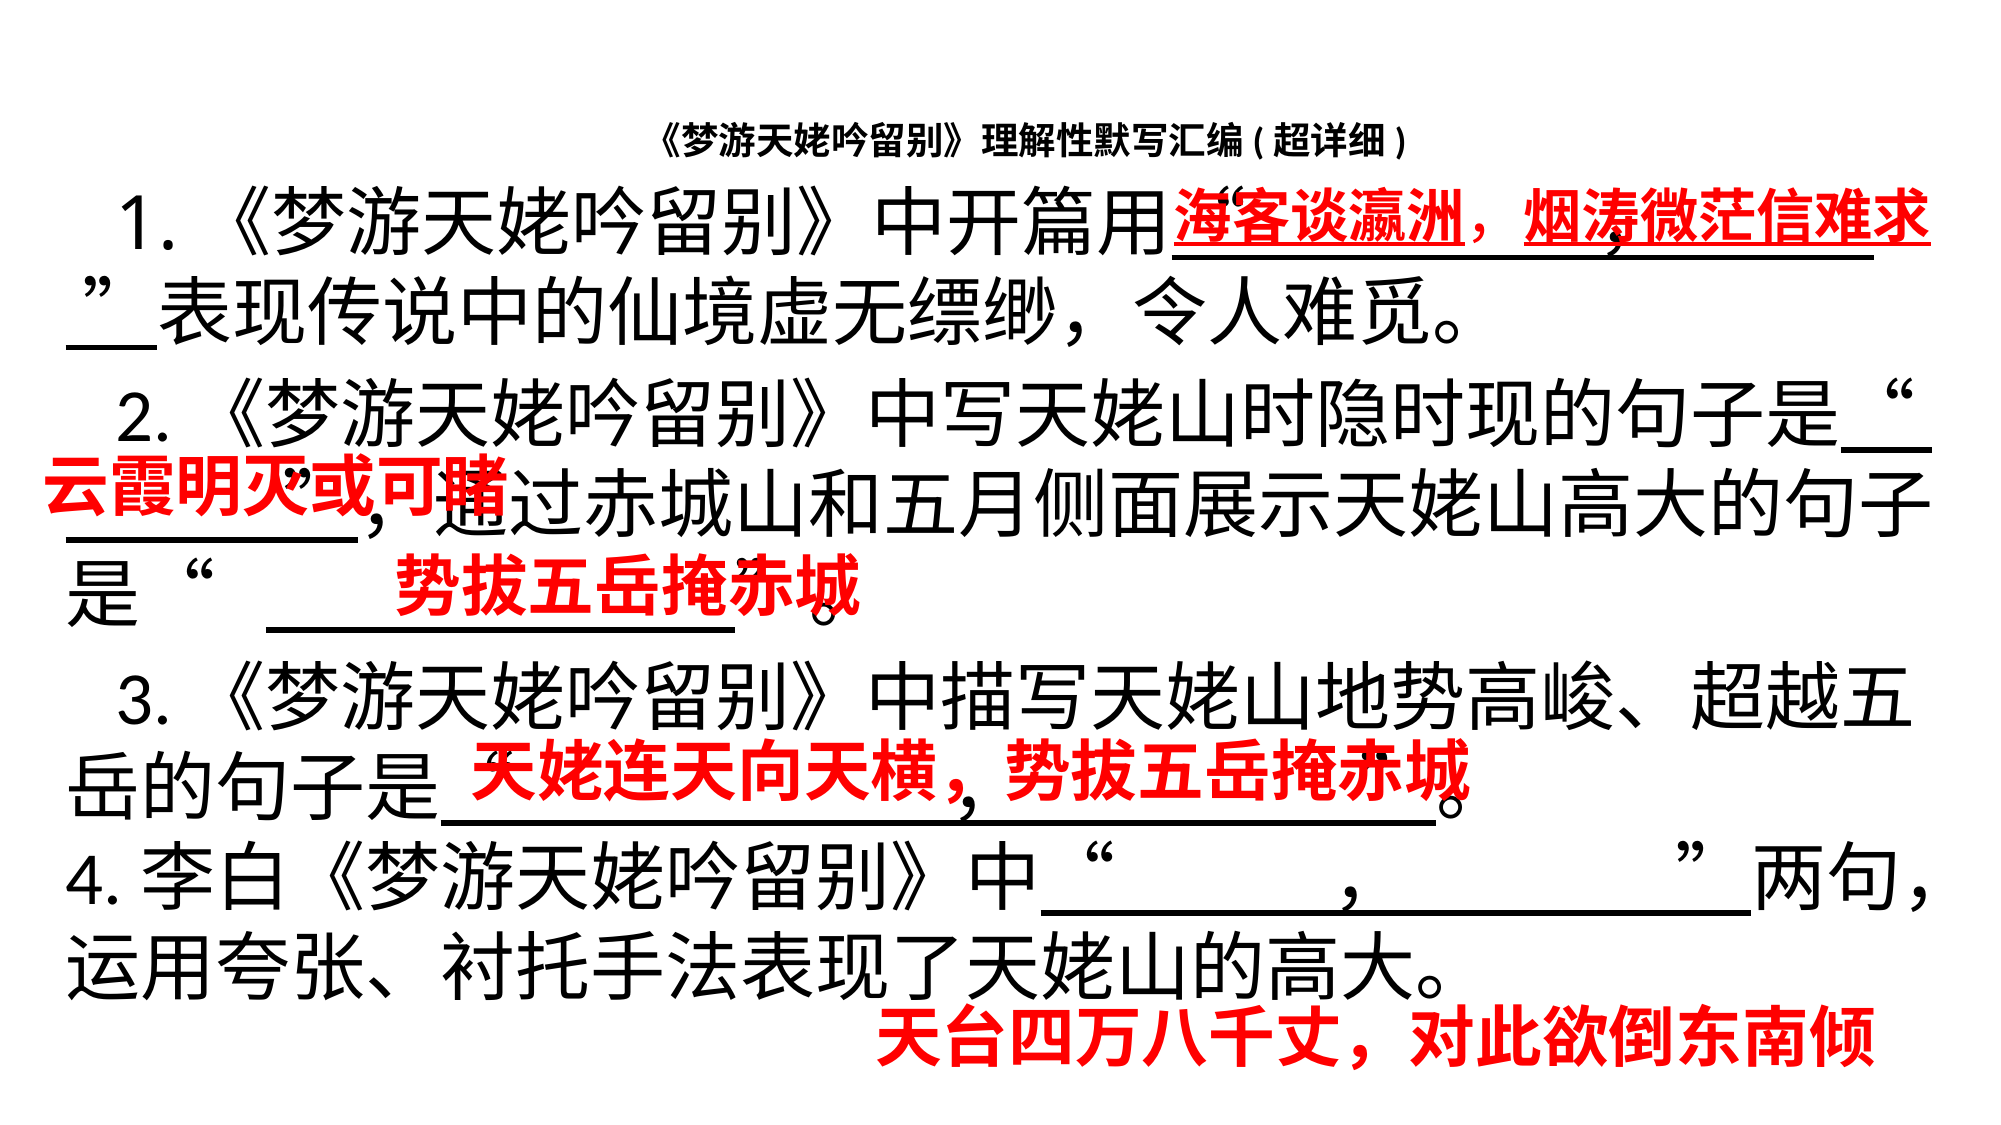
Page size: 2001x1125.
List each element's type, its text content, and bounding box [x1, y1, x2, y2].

text_box 势拔五岳掩赤城 [379, 536, 1469, 632]
text_box 天台四万八千丈，对此欲倒东南倾 [860, 987, 1950, 1083]
text_box 云霞明灭或可睹 [27, 436, 1117, 532]
text_box 天姥连天向天横，势拔五岳掩赤城 [455, 721, 1545, 817]
text_box 《梦游天姥吟留别》理解性默写汇编(超详细) 1.《梦游天姥吟留别》中开篇用“ ， ”表现传说中的仙境虚无缥缈，令人难觅。 2.《梦游天姥吟留别》中写天姥山时隐时现的句子是“ ”，通过赤城山和五月侧面展示天姥山高大的句子是“ ”。 3.《梦游天姥吟留别》中描写天姥山地势高峻、超越五岳的句子是“ ， ”。 4.李白《梦游天姥吟留别》中“ ， ”两句，运用夸张、衬托手法表现了天姥山的高大。 [50, 109, 1949, 1120]
text_box 海客谈瀛洲，烟涛微茫信难求 [1159, 171, 2000, 257]
